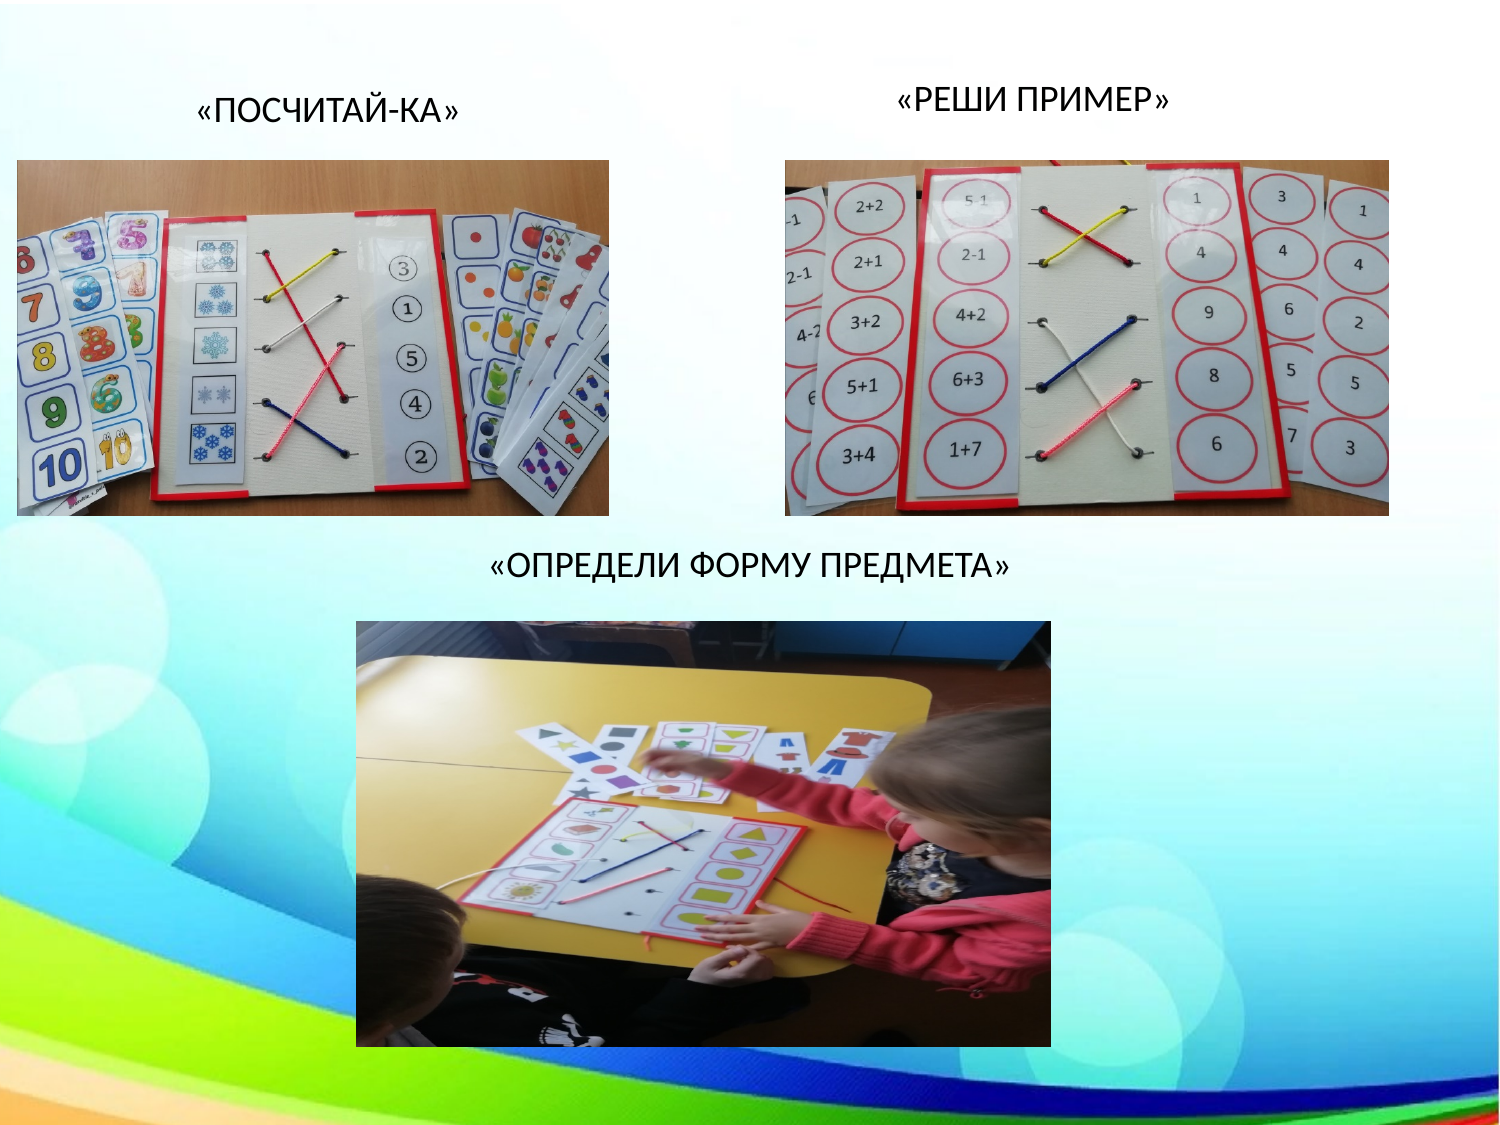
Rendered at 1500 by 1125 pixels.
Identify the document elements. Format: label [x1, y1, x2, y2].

list [0, 3, 1500, 1125]
picture [356, 621, 1052, 1048]
picture [785, 160, 1389, 516]
picture [17, 160, 609, 516]
